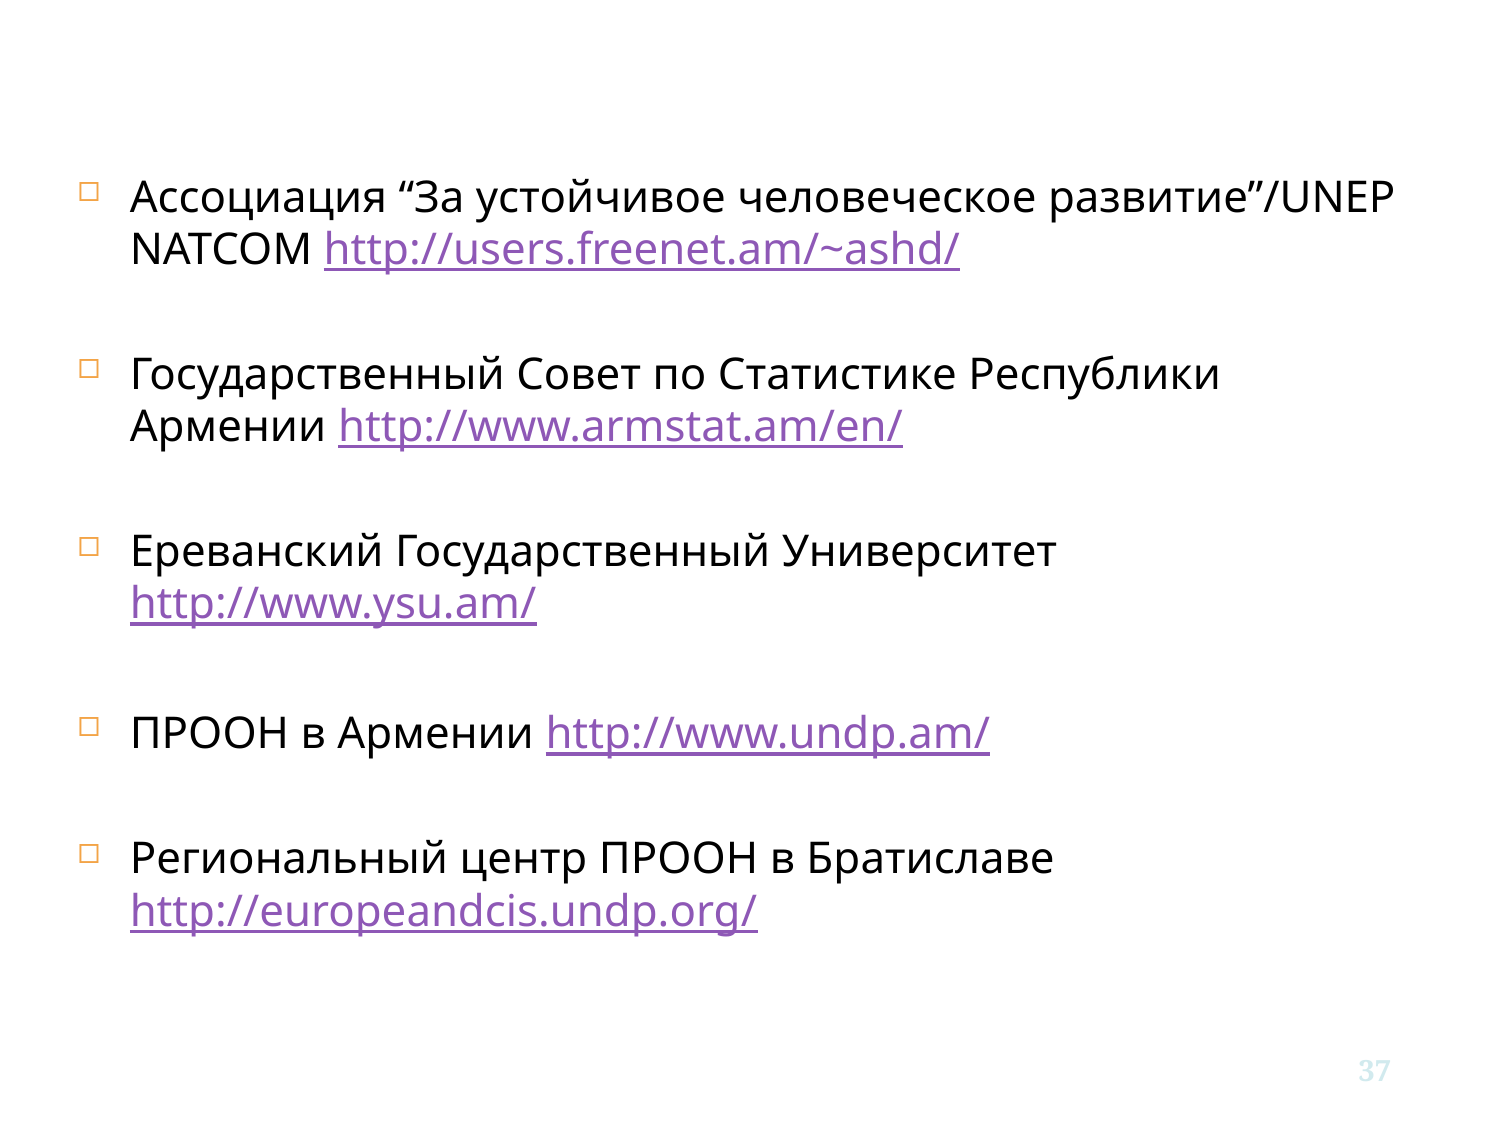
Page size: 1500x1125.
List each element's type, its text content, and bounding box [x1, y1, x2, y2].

list Ассоциация “За устойчивое человеческое развитие”/UNEP NATCOM http://users.freenet.am/~ashd/ Государственный Совет по Статистике Республики Армении http://www.armstat.am/en/ Ереванский Государственный Университет http://www.ysu.am/ ПРООН в Армении http://www.undp.am/ Региональный центр ПРООН в Братиславе http://europeandcis.undp.org/ [62, 99, 1413, 988]
slide_number 37 [1325, 1042, 1425, 1103]
